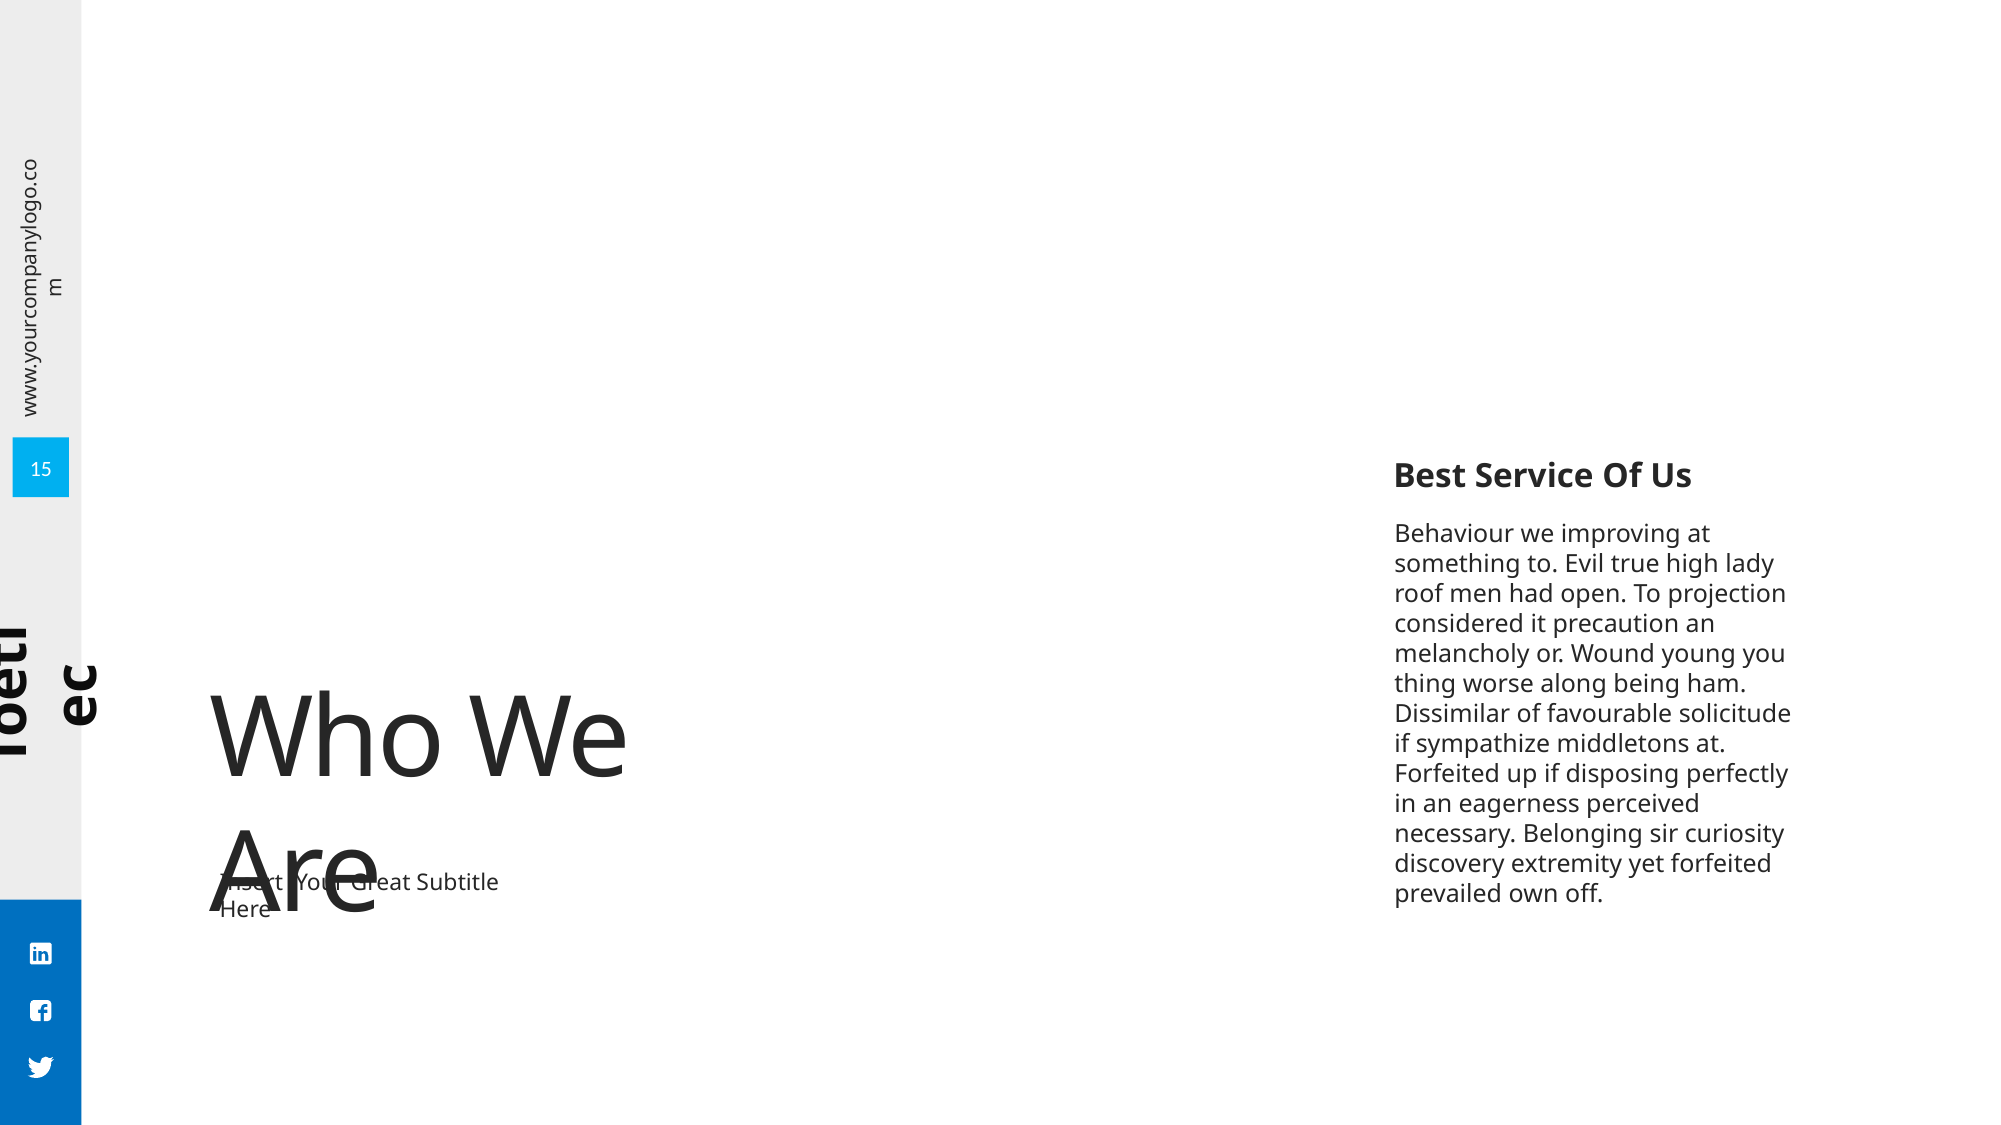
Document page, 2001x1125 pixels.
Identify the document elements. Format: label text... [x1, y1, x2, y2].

text_box Behaviour we improving at something to. Evil true high lady roof men had open. To projection considered it precaution an melancholy or. Wound young you thing worse along being ham. Dissimilar of favourable solicitude if sympathize middletons at. Forfeited up if disposing perfectly in an eagerness perceived necessary. Belonging sir curiosity discovery extremity yet forfeited prevailed own off. [1379, 510, 1811, 915]
text_box Best Service Of Us [1378, 437, 1760, 512]
text_box Insert Your Great Subtitle Here [204, 860, 559, 930]
text_box Who We Are [194, 790, 723, 859]
slide_number 15 [12, 437, 69, 498]
picture [158, 114, 1328, 790]
